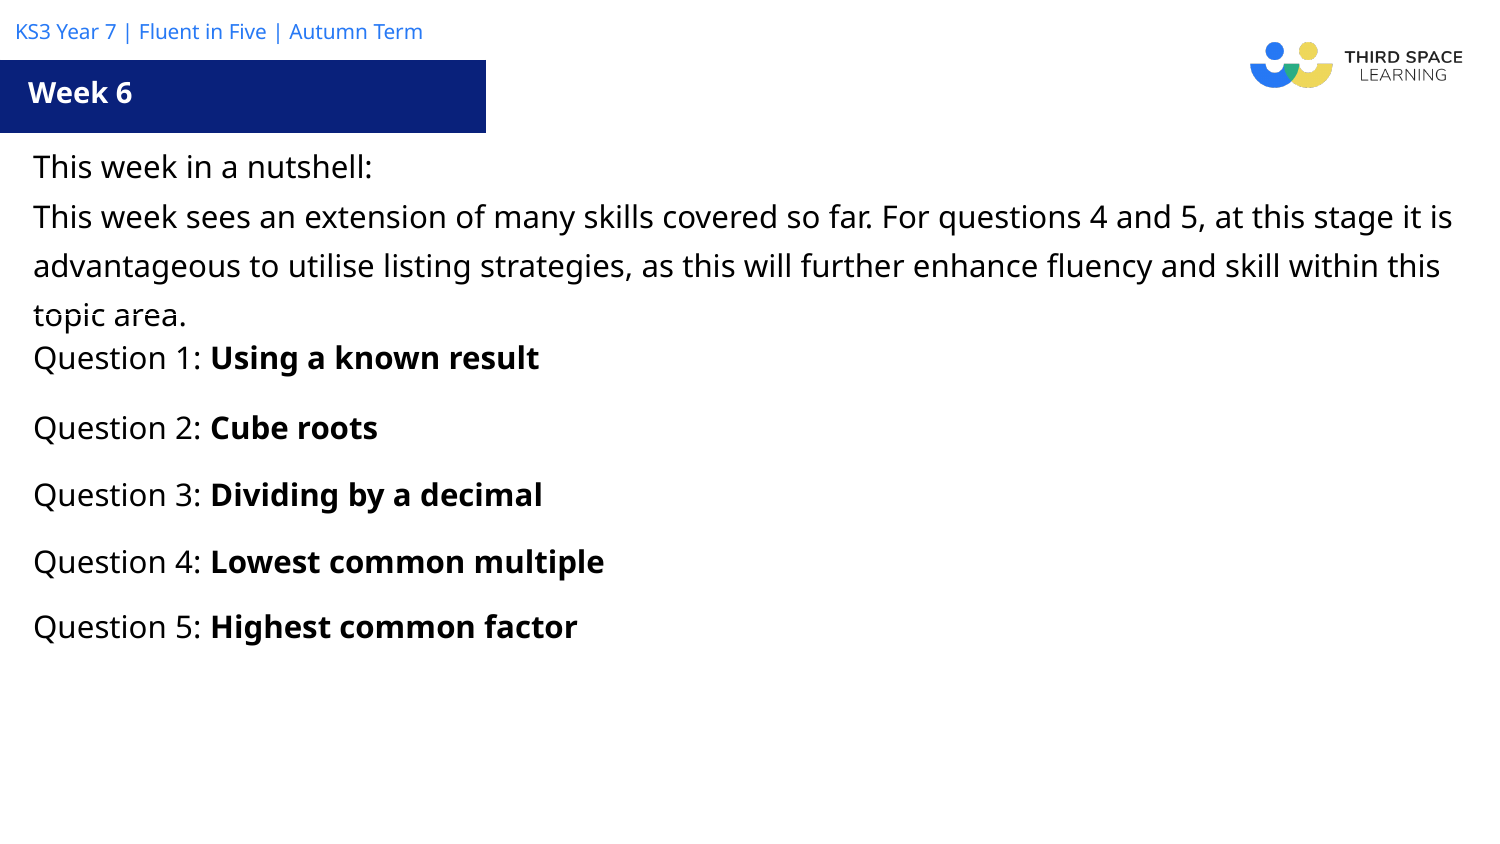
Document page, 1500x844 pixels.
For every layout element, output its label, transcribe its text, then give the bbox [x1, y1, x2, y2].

table_cell Question 3: Dividing by a decimal [29, 452, 1484, 518]
picture [1250, 33, 1465, 99]
table_cell Question 5: Highest common factor [29, 586, 1484, 650]
table_cell Question 2: Cube roots [29, 382, 1484, 451]
table_cell Question 4: Lowest common multiple [29, 519, 1484, 585]
table_cell Question 1: Using a known result [29, 315, 1484, 381]
table_header This week in a nutshell: This week sees an extension of many skills covered so far. For questions 4 and 5, at this stage it is advantageous to utilise listing strategies, as this will further enhance fluency and skill within this topic area. [29, 137, 1484, 314]
text_box Week 6 [13, 59, 383, 125]
